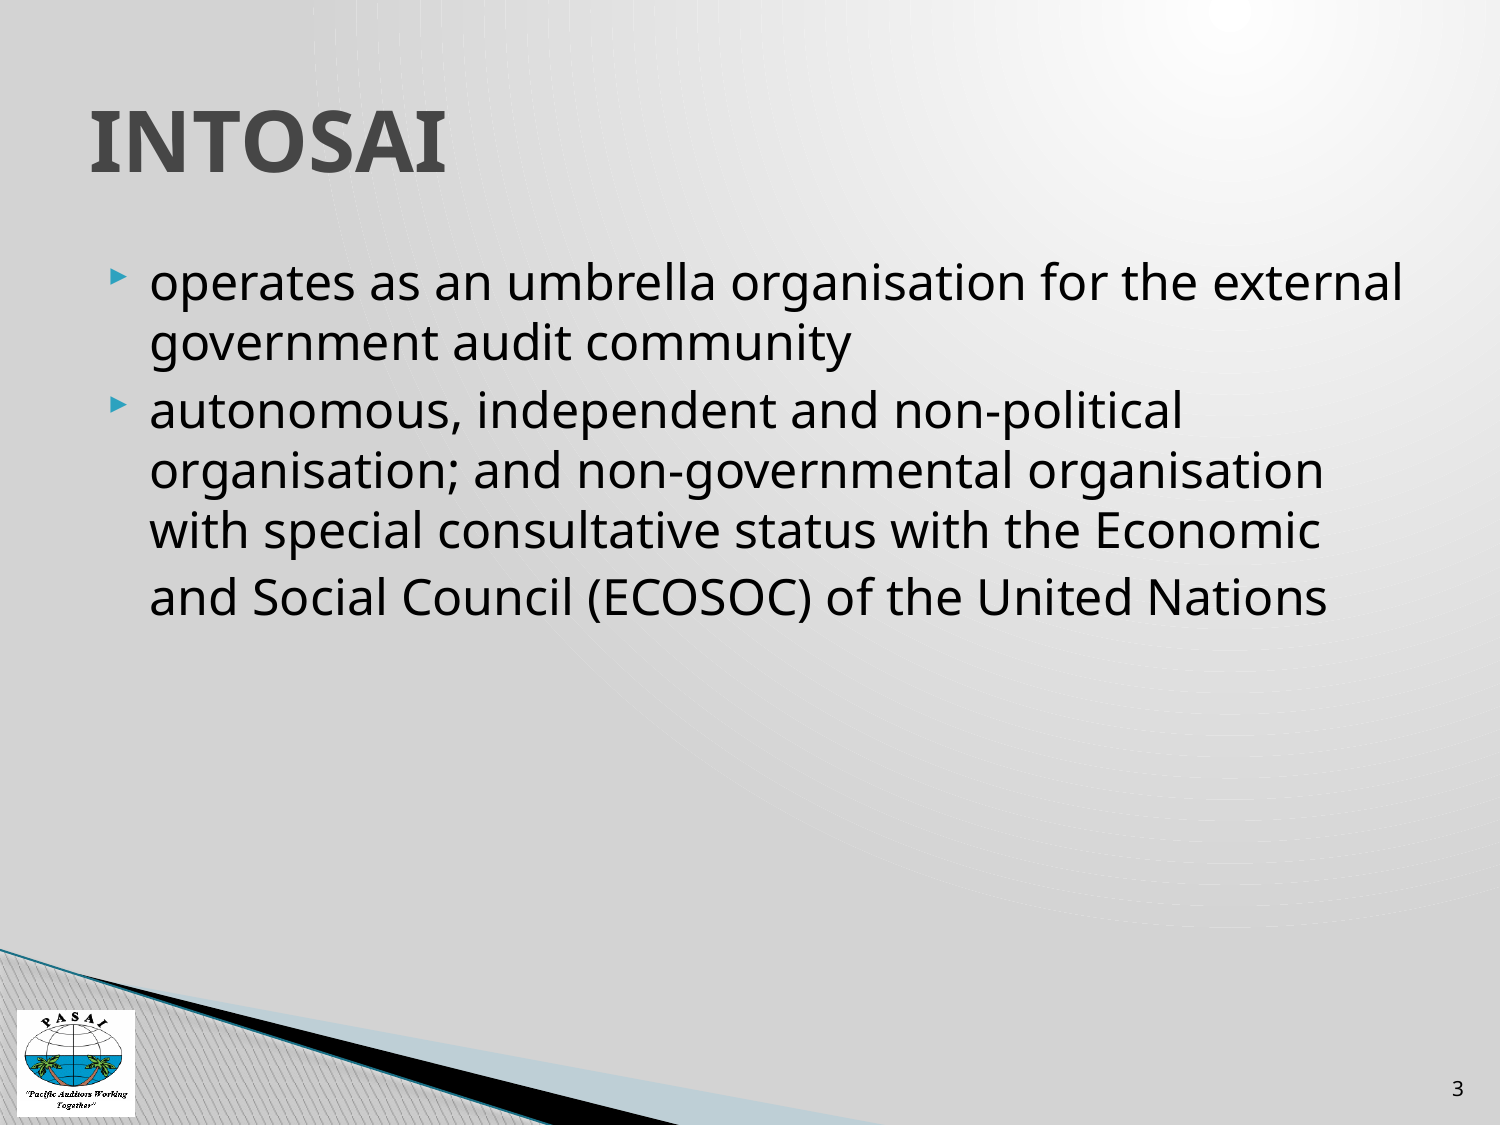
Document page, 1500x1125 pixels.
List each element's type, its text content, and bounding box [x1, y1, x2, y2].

slide_number 3 [1418, 1051, 1479, 1112]
list operates as an umbrella organisation for the external government audit community autonomous, independent and non-political organisation; and non-governmental organisation with special consultative status with the Economic and Social Council (ECOSOC) of the United Nations [75, 243, 1425, 986]
picture [17, 1010, 135, 1117]
title INTOSAI [75, 45, 1425, 233]
